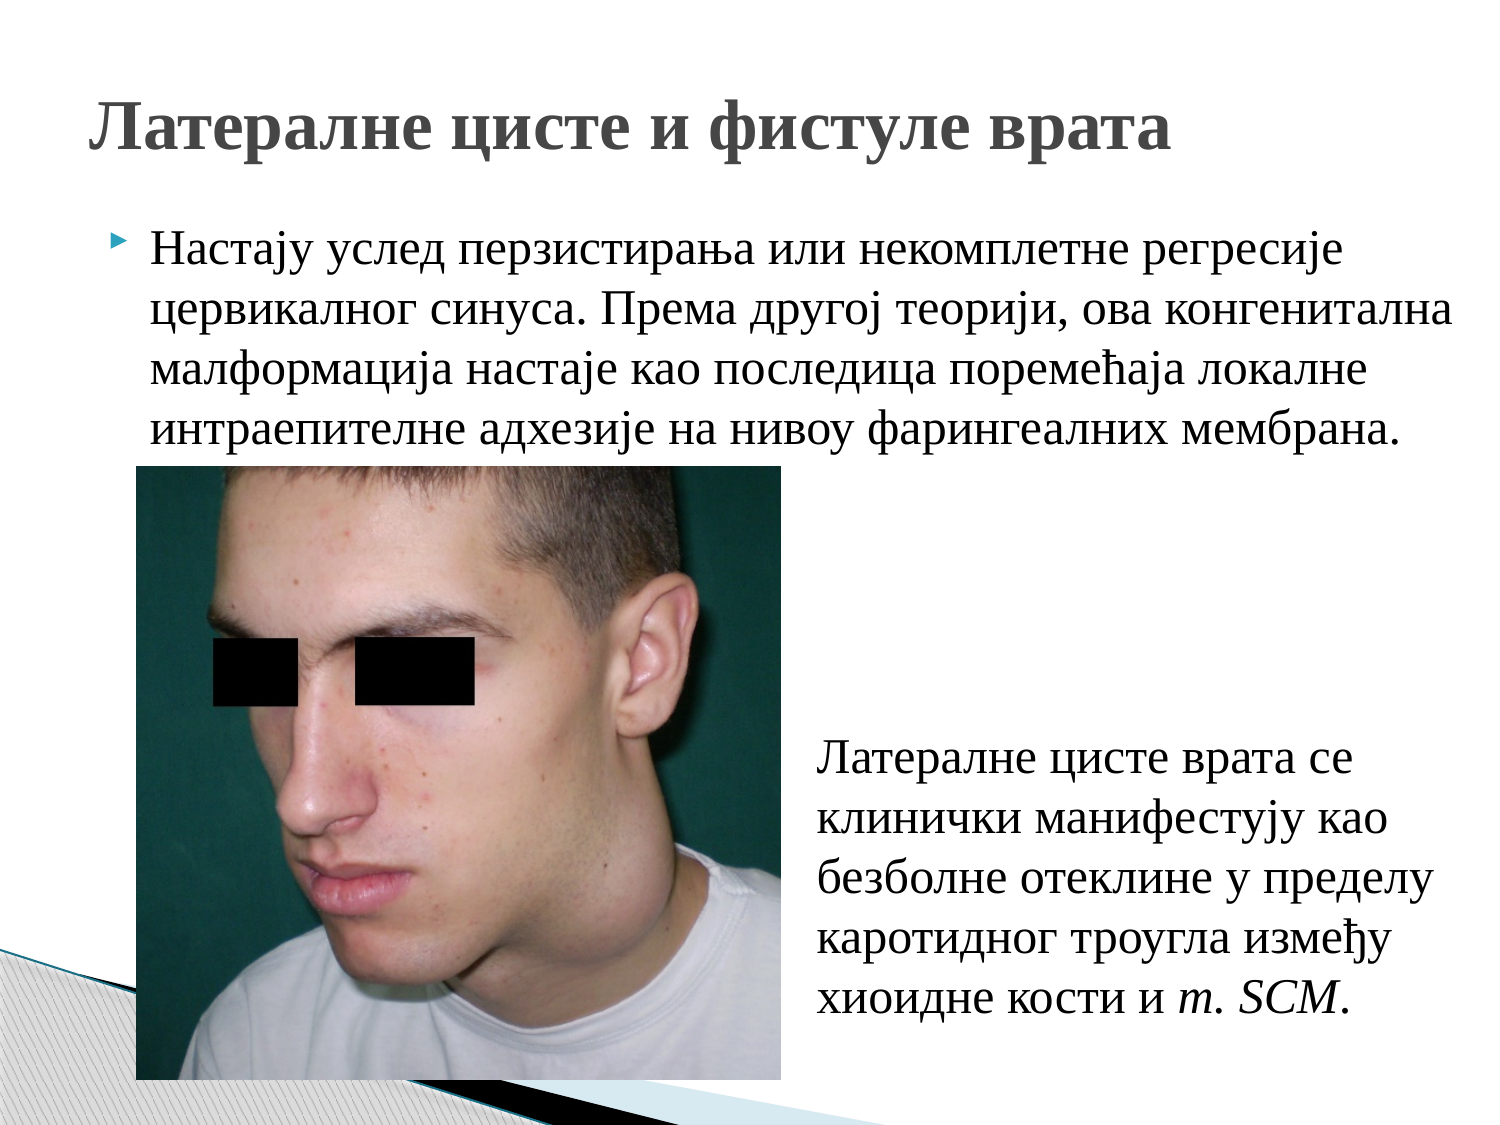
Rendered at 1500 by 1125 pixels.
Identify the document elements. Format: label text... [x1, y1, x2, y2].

text_box Латералне цисте врата се клинички манифестују као безболне отеклине у пределу каротидног троугла између хиоидне кости и m. SCM. [801, 715, 1476, 1031]
picture [136, 466, 781, 1081]
title Латералне цисте и фистуле врата [75, 45, 1425, 197]
list Настају услед перзистирања или некомплетне регресије цервикалног синуса. Према другој теорији, ова конгенитална малформација настаје као последица поремећаја локалне интраепителне адхезије на нивоу фарингеалних мембрана. [74, 207, 1471, 503]
